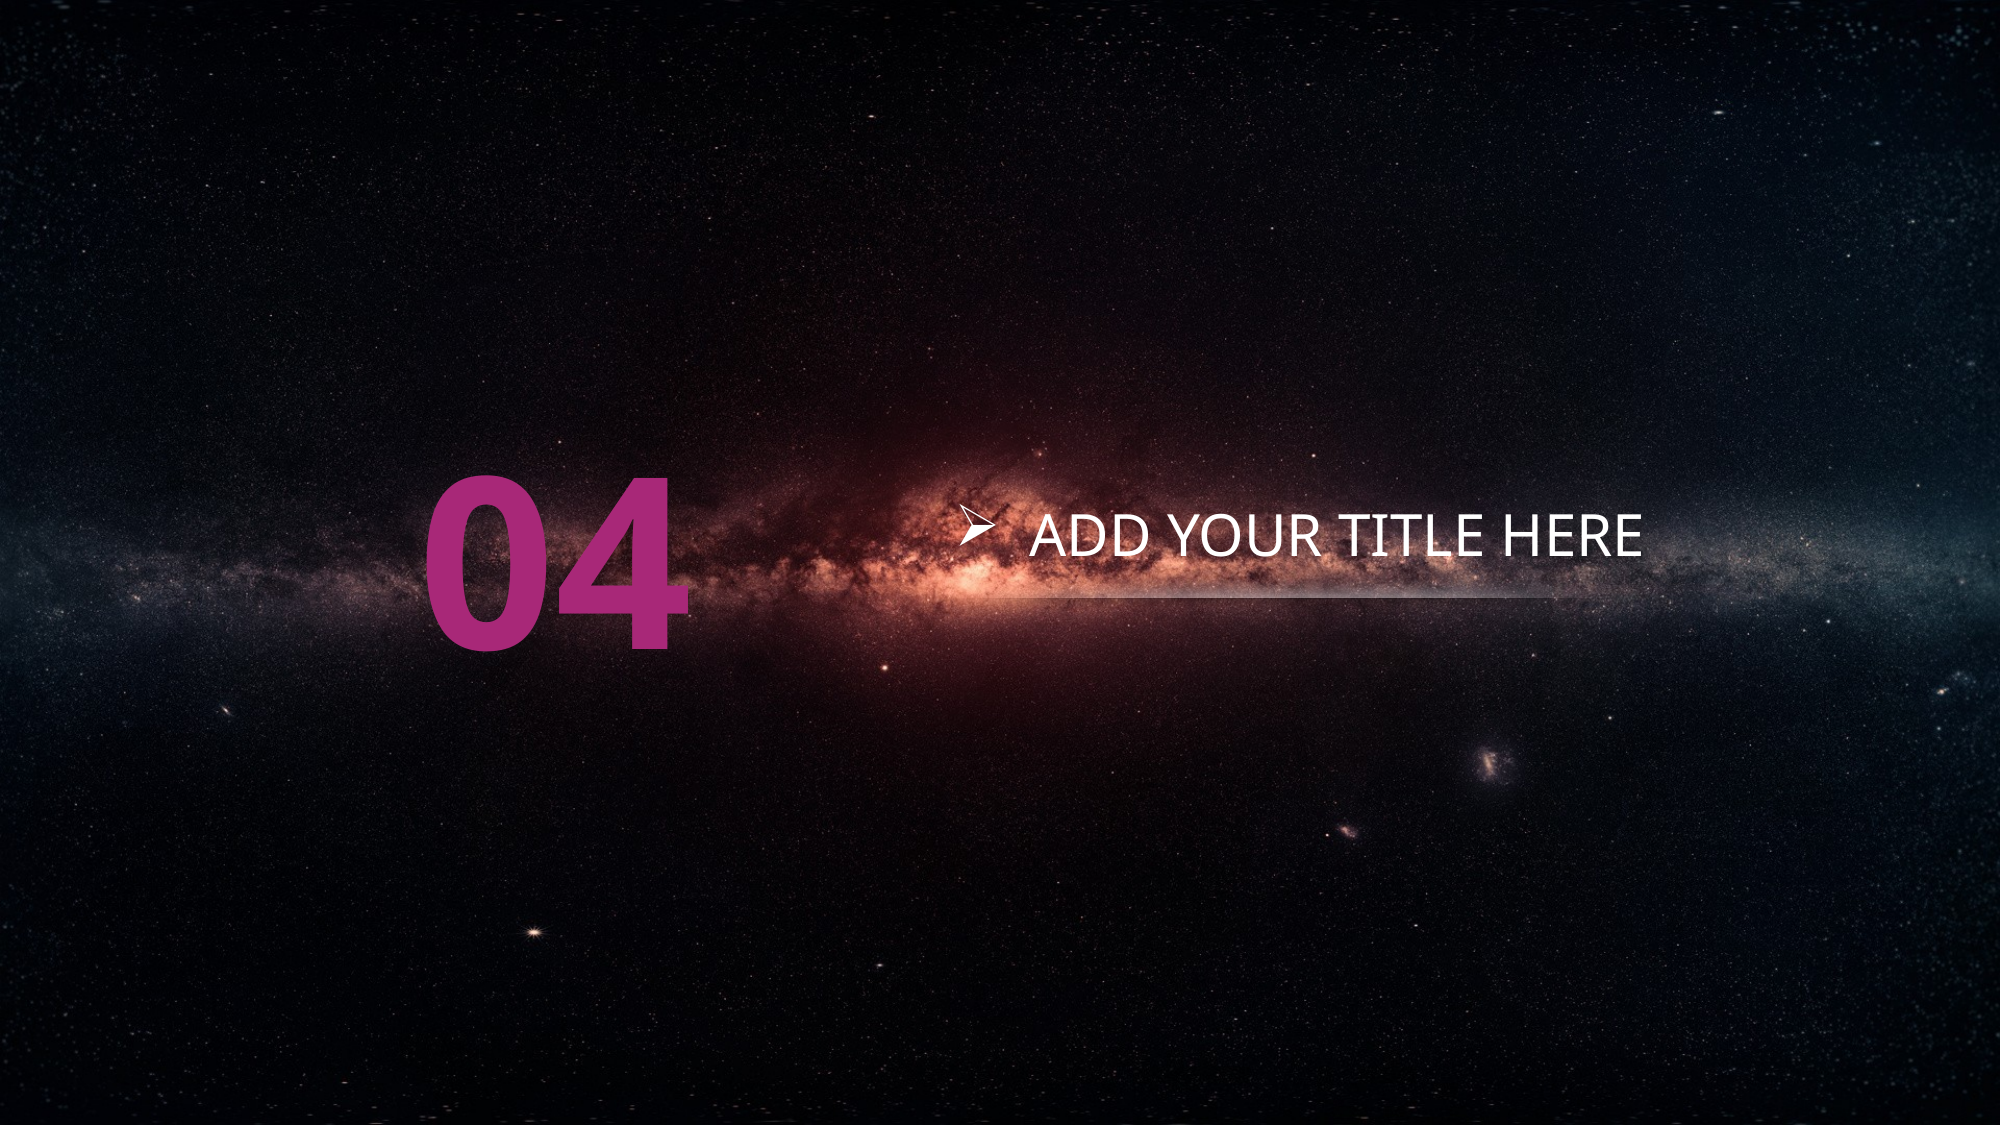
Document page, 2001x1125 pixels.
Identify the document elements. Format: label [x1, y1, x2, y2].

picture [0, 0, 2000, 1125]
text_box [913, 490, 1735, 620]
